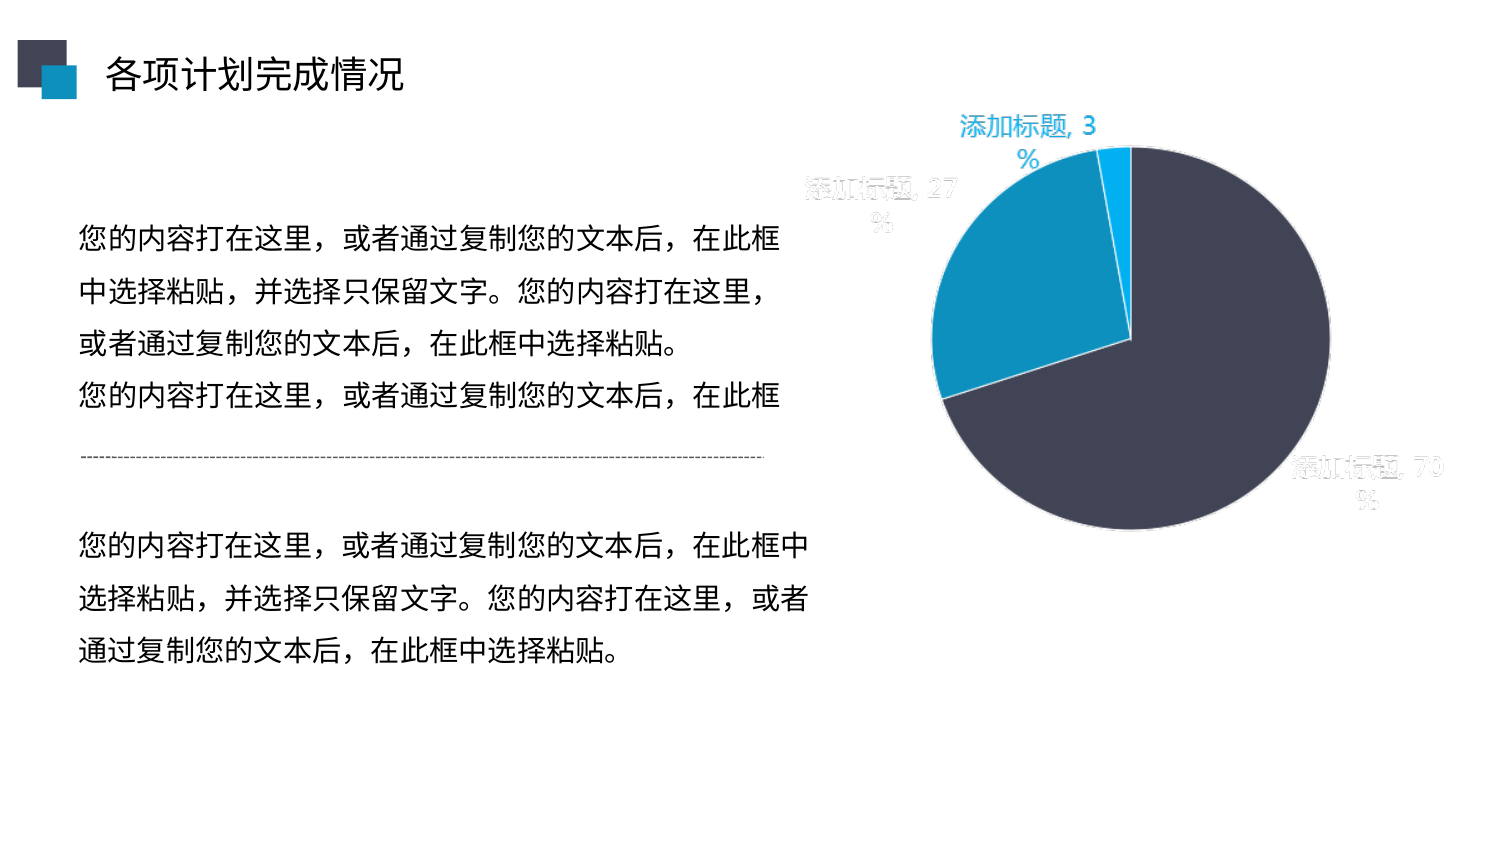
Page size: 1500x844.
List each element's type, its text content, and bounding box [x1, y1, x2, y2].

text_box 您的内容打在这里，或者通过复制您的文本后，在此框中 选择粘贴，并选择只保留文字。您的内容打在这里，或者 通过复制您的文本后，在此框中选择粘贴。 [67, 504, 822, 674]
text_box 各项计划完成情况 [90, 43, 420, 104]
picture [730, 100, 1500, 576]
text_box 您的内容打在这里，或者通过复制您的文本后，在此框中选择粘贴，并选择只保留文字。您的内容打在这里，或者通过复制您的文本后，在此框中选择粘贴。 您的内容打在这里，或者通过复制您的文本后，在此框 [67, 197, 730, 419]
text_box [17, 40, 77, 100]
